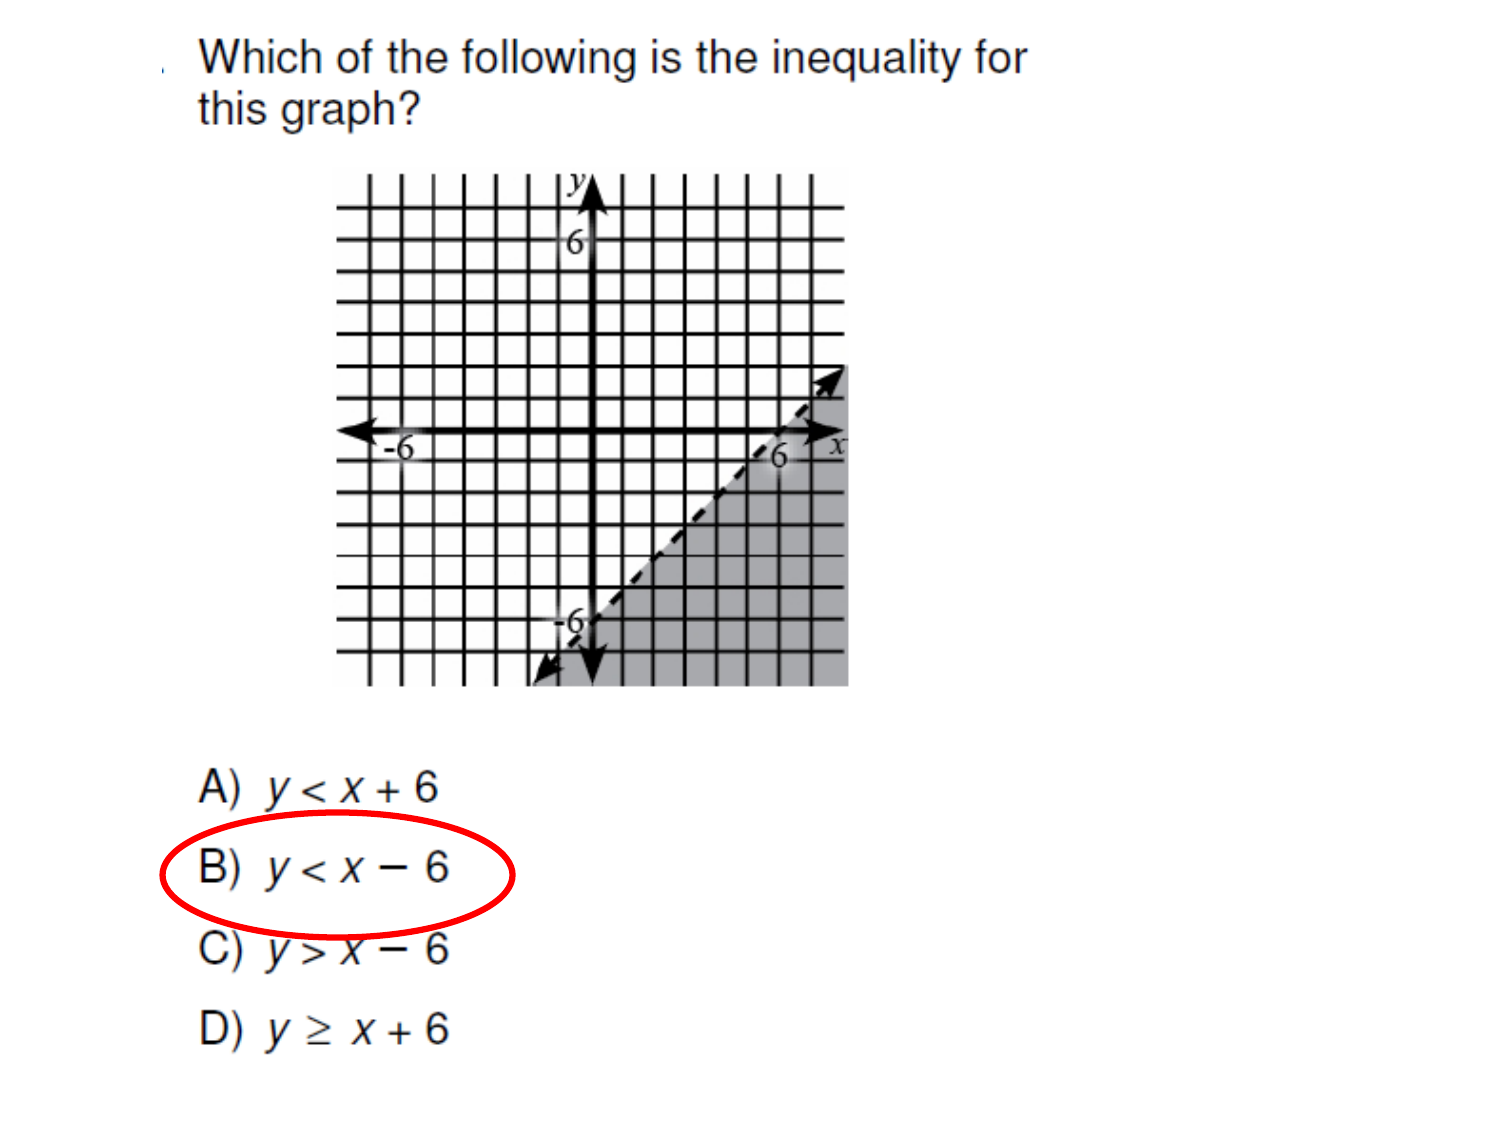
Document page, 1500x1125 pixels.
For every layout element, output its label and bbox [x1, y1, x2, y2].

picture [162, 24, 1101, 1125]
